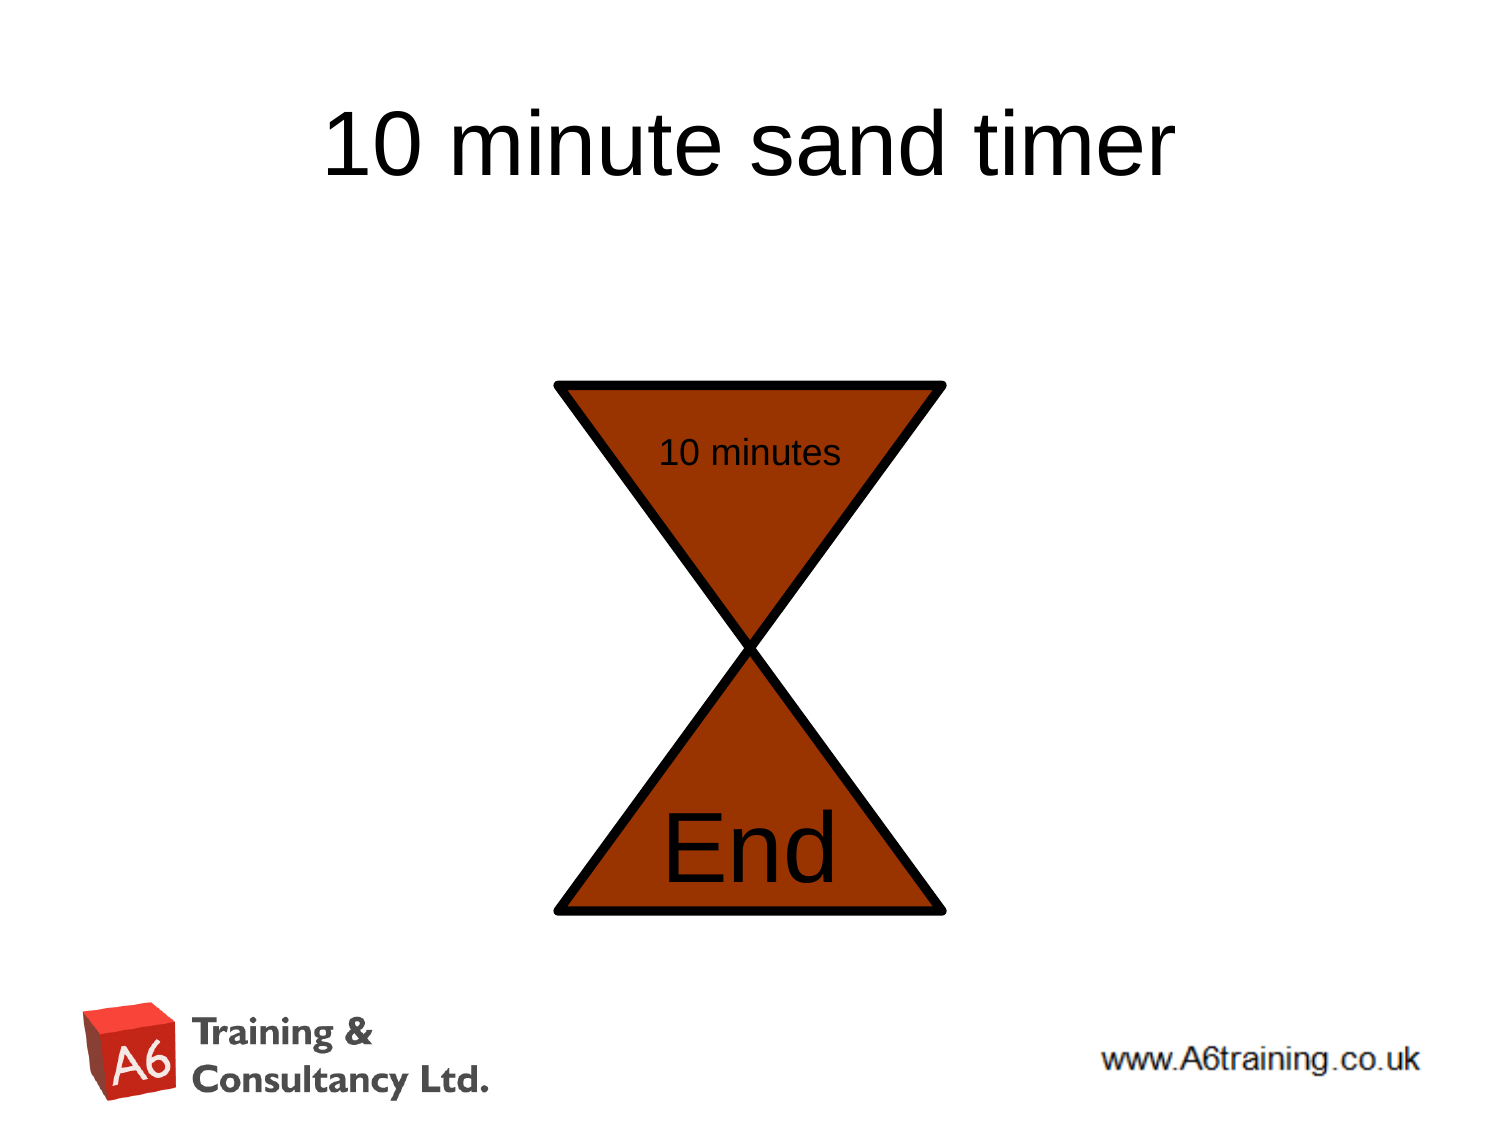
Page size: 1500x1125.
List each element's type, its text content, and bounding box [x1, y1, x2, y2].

text_box [556, 383, 944, 775]
picture [70, 978, 502, 1125]
picture [1080, 1023, 1436, 1104]
text_box 10 minutes [643, 420, 857, 481]
text_box End [646, 775, 854, 910]
text_box [556, 786, 944, 914]
title 10 minute sand timer [74, 44, 1426, 233]
